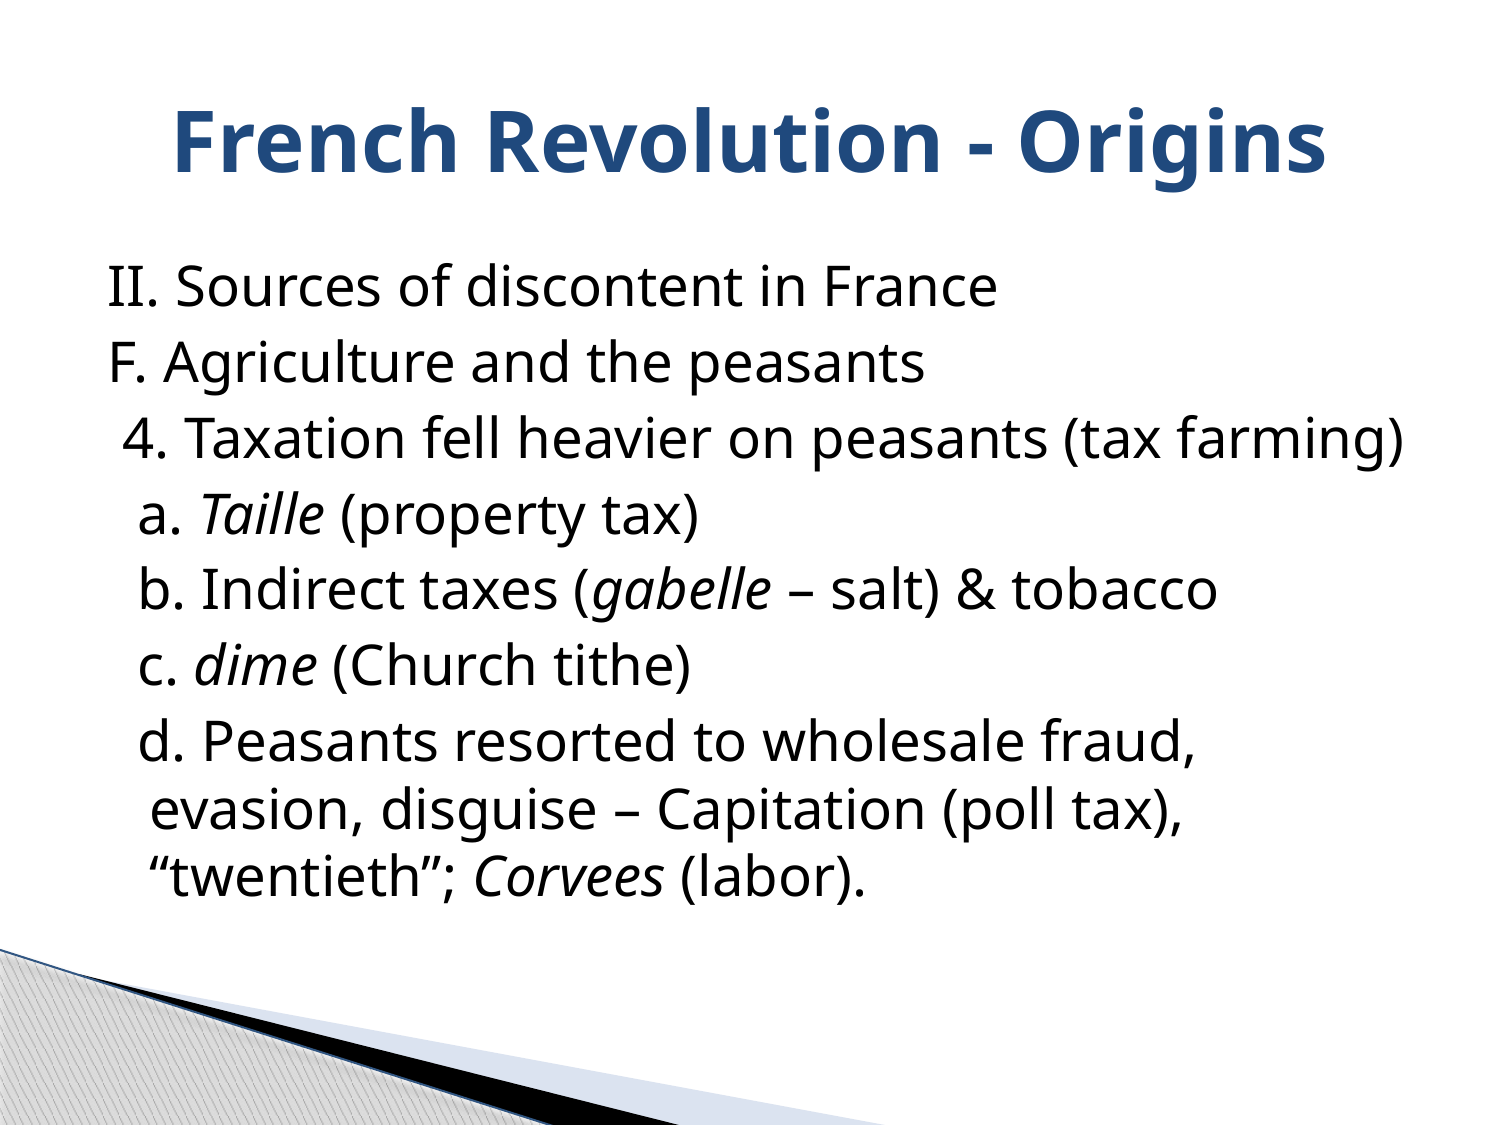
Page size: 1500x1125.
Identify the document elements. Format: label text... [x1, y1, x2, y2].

list II. Sources of discontent in France F. Agriculture and the peasants 4. Taxation fell heavier on peasants (tax farming) a. Taille (property tax) b. Indirect taxes (gabelle – salt) & tobacco c. dime (Church tithe) d. Peasants resorted to wholesale fraud, evasion, disguise – Capitation (poll tax), “twentieth”; Corvees (labor). [75, 243, 1425, 986]
title French Revolution - Origins [75, 45, 1425, 233]
